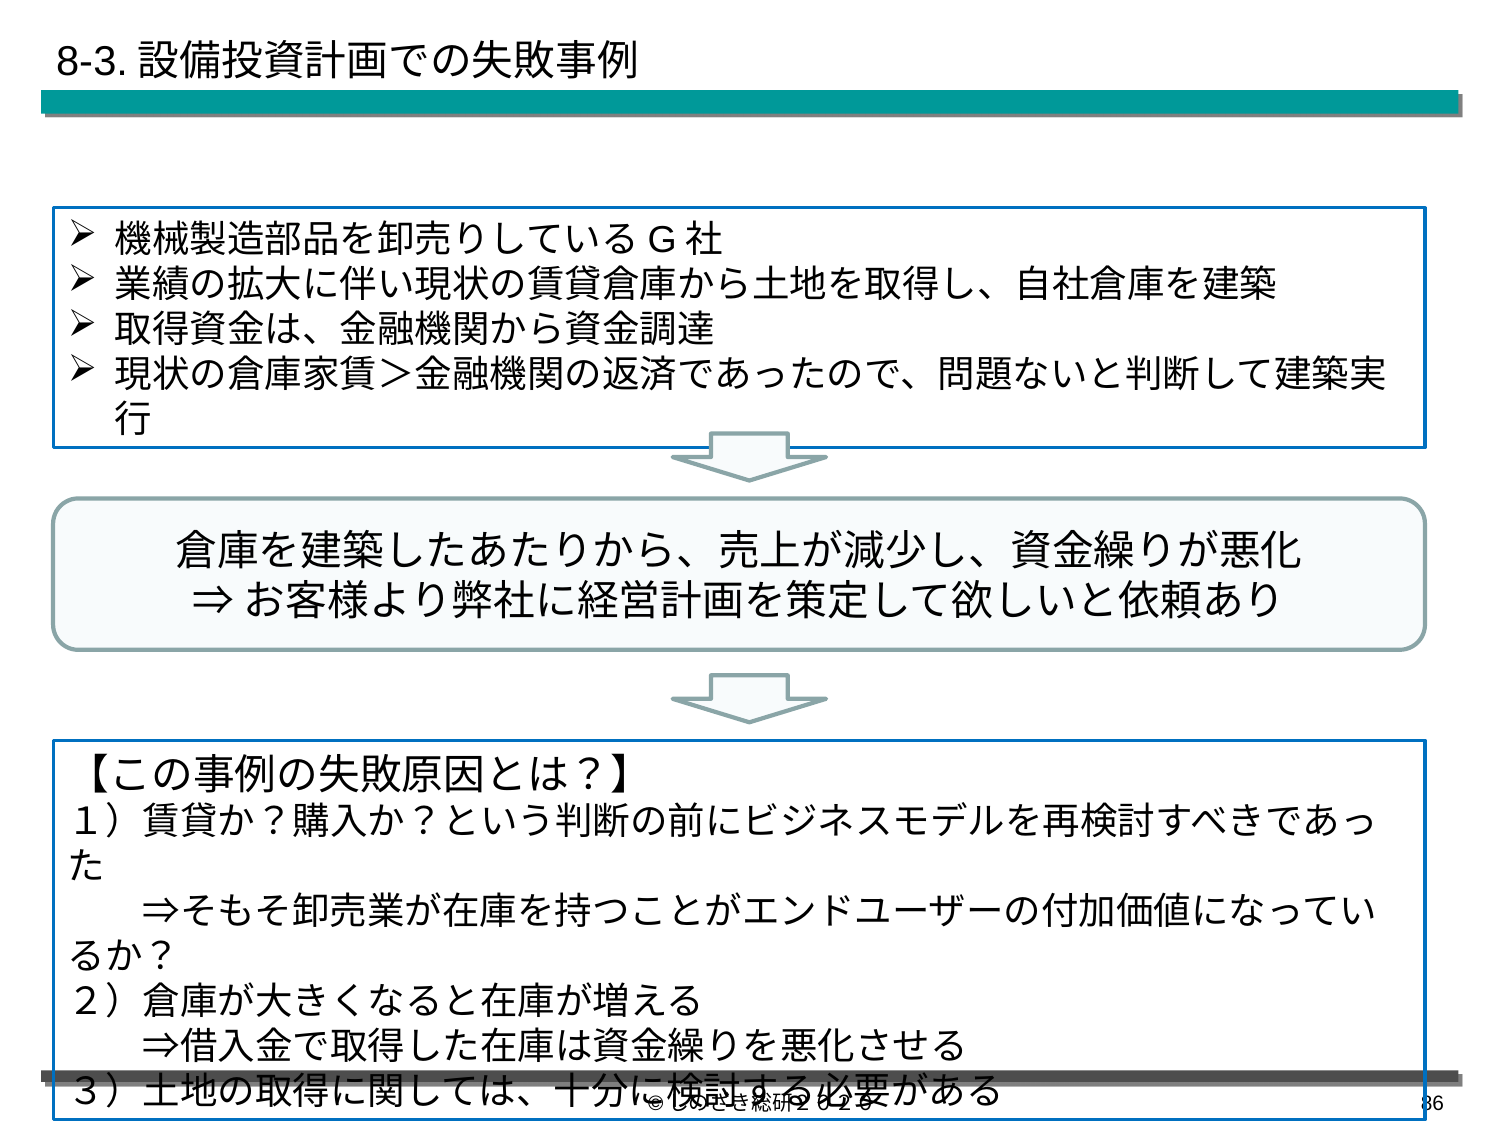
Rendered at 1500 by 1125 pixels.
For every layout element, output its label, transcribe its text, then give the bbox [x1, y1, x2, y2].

text_box [670, 673, 829, 725]
text_box 【この事例の失敗原因とは？】 １）賃貸か？購入か？という判断の前にビジネスモデルを再検討すべきであった ⇒そもそ卸売業が在庫を持つことがエンドユーザーの付加価値になっているか？ ２）倉庫が大きくなると在庫が増える ⇒借入金で取得した在庫は資金繰りを悪化させる ３）土地の取得に関しては、十分に検討する必要がある [53, 740, 1425, 1120]
text_box 8-3.設備投資計画での失敗事例 [41, 26, 1032, 92]
footer ©しのざき総研２０２０ [524, 1082, 1000, 1125]
text_box [670, 431, 829, 483]
text_box 倉庫を建築したあたりから、売上が減少し、資金繰りが悪化 ⇒お客様より弊社に経営計画を策定して欲しいと依頼あり [50, 496, 1428, 652]
slide_number 85 [1108, 1082, 1459, 1125]
text_box 機械製造部品を卸売りしているG社 業績の拡大に伴い現状の賃貸倉庫から土地を取得し、自社倉庫を建築 取得資金は、金融機関から資金調達 現状の倉庫家賃＞金融機関の返済であったので、問題ないと判断して建築実行 [53, 207, 1425, 448]
